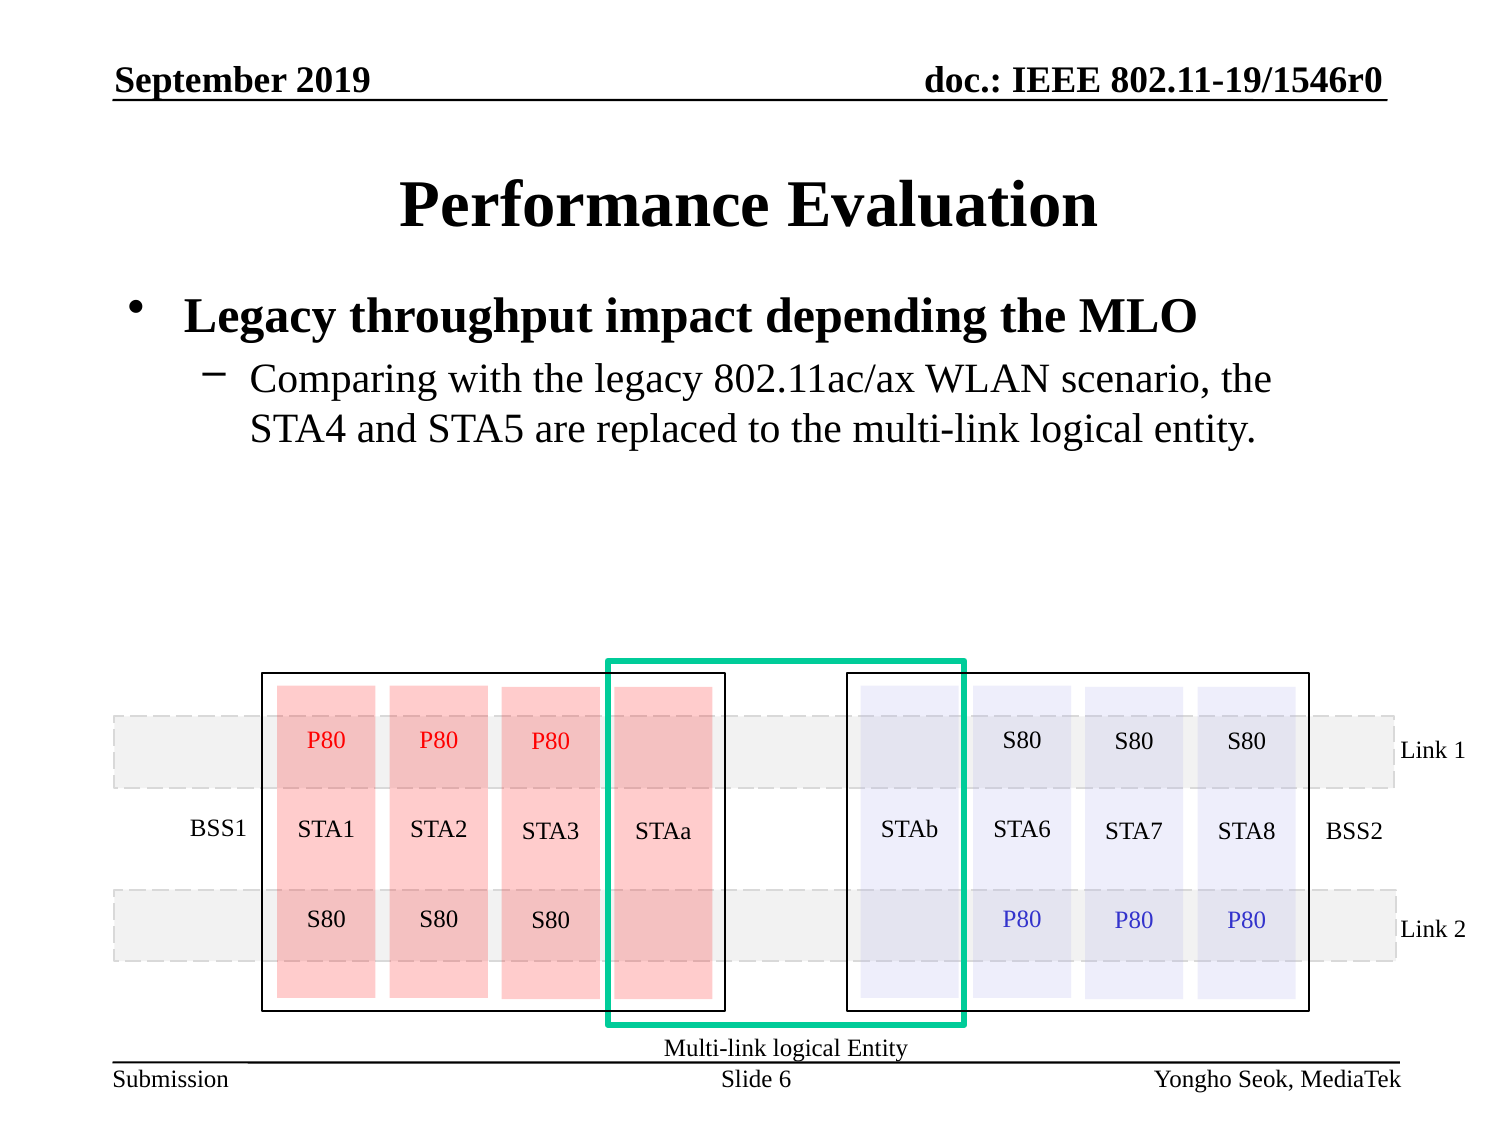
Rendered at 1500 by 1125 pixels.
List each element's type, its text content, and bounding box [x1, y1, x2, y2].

text_box [1388, 771, 1395, 789]
text_box Link 2 [1385, 904, 1482, 950]
text_box [1310, 950, 1396, 962]
text_box [1388, 889, 1396, 904]
text_box BSS2 [1311, 806, 1399, 852]
text_box [1388, 716, 1395, 726]
footer Yongho Seok, MediaTek [1150, 1061, 1402, 1093]
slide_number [114, 54, 374, 101]
text_box [607, 951, 965, 1024]
text_box BSS1 [175, 804, 263, 849]
text_box [114, 951, 262, 962]
list Legacy throughput impact depending the MLO Comparing with the legacy 802.11ac/ax WLAN scenario, the STA4 and STA5 are replaced to the multi-link logical entity. [112, 288, 1388, 951]
text_box Link 1 [1385, 726, 1482, 771]
title Performance Evaluation [0, 112, 1500, 288]
text_box Multi-link logical Entity [607, 1024, 965, 1099]
text_box [846, 673, 1310, 1011]
text_box [262, 673, 725, 1011]
